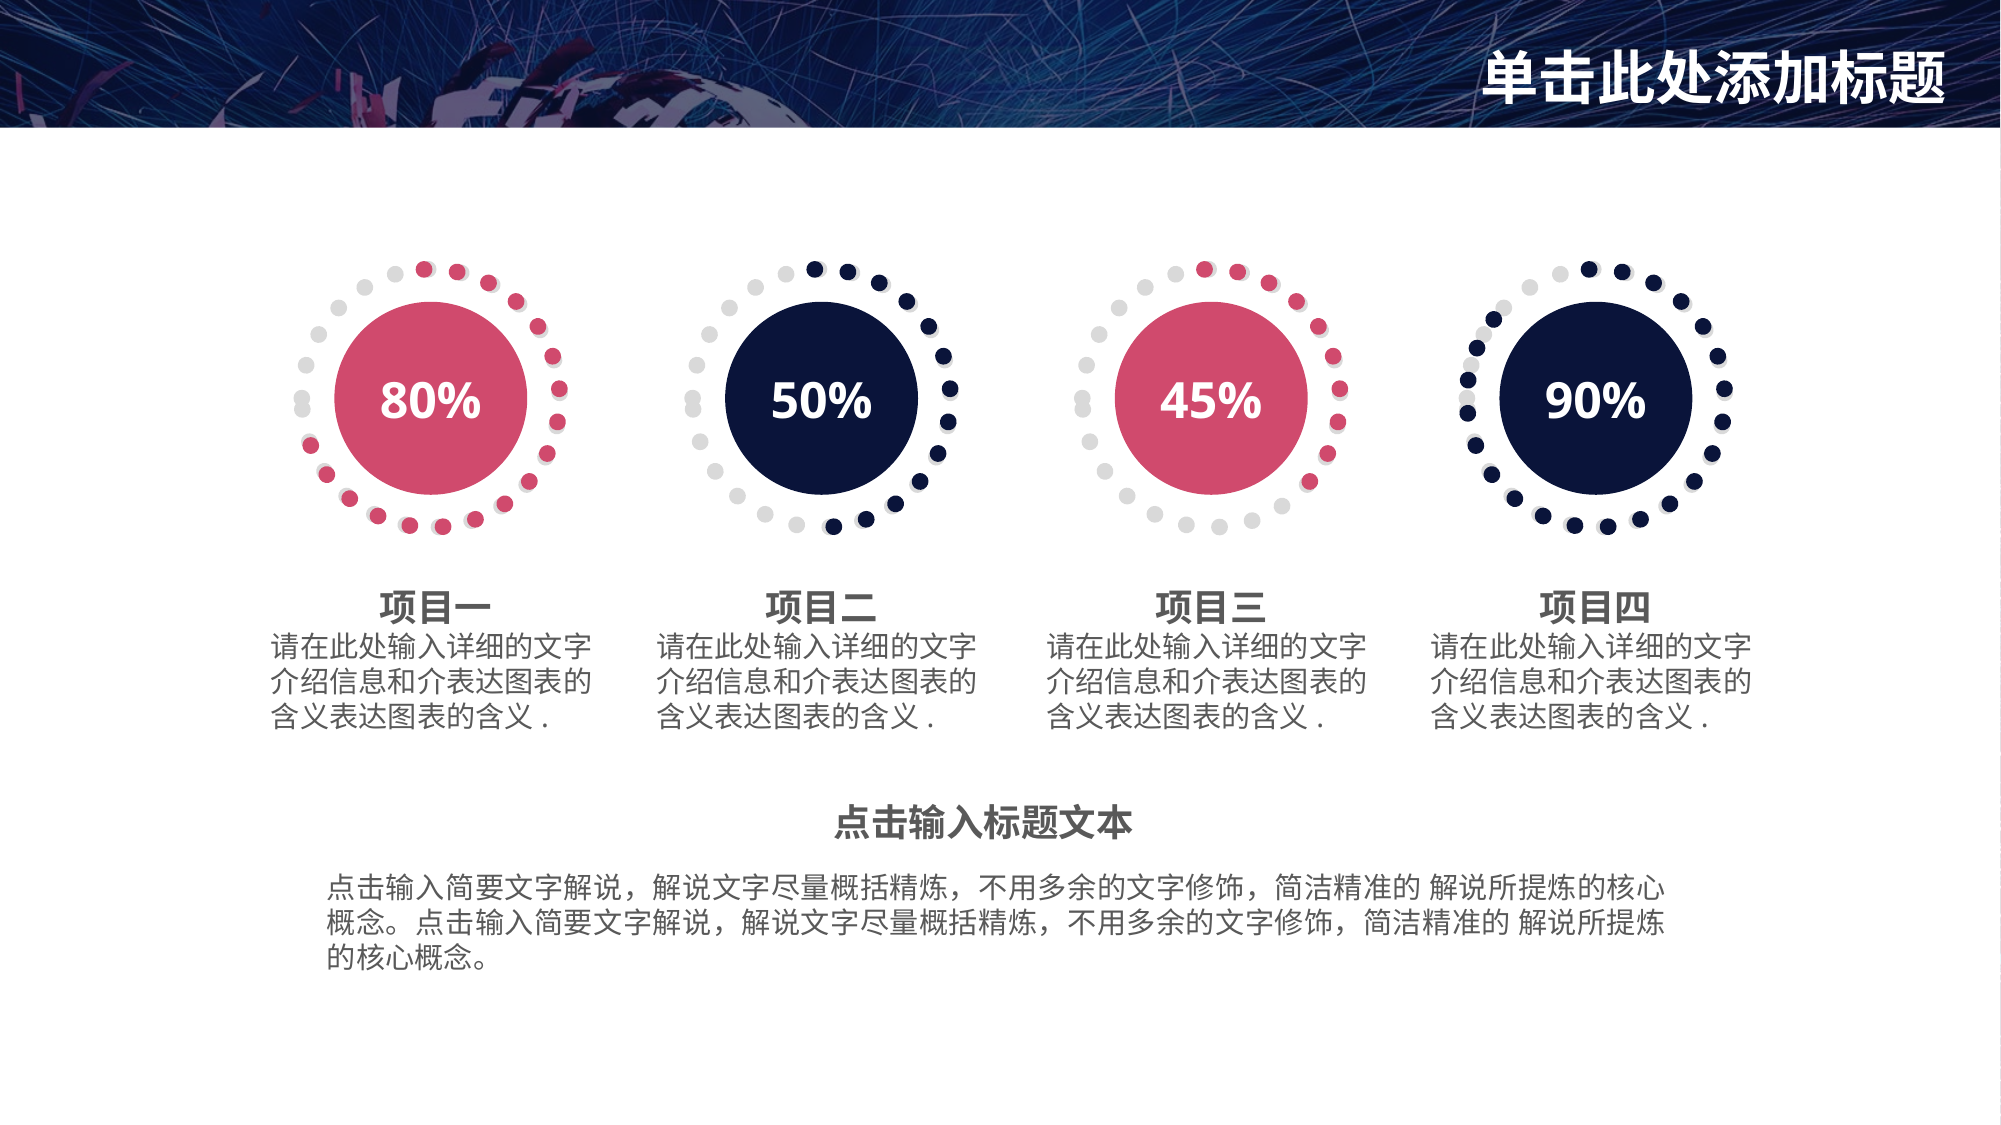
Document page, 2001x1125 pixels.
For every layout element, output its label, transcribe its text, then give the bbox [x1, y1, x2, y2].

text_box 50% [724, 300, 821, 496]
text_box [806, 268, 952, 529]
text_box 项目四 请在此处输入详细的文字介绍信息和介表达图表的含义表达图表的含义. [1415, 576, 1776, 741]
text_box [691, 268, 816, 528]
text_box 90% [1523, 300, 1595, 396]
text_box [1499, 268, 1590, 333]
text_box [1465, 268, 1726, 529]
title 单击此处添加标题 [236, 33, 1962, 128]
text_box [1081, 268, 1290, 529]
text_box 项目二 请在此处输入详细的文字介绍信息和介表达图表的含义表达图表的含义. [641, 576, 1002, 741]
text_box 80% [333, 300, 430, 425]
text_box 点击输入标题文本 [833, 798, 1172, 844]
text_box [306, 268, 561, 529]
text_box [300, 268, 425, 434]
text_box 45% [1113, 300, 1271, 496]
text_box [1203, 268, 1342, 501]
text_box 项目三 请在此处输入详细的文字介绍信息和介表达图表的含义表达图表的含义. [1031, 576, 1392, 741]
text_box 点击输入简要文字解说，解说文字尽量概括精炼，不用多余的文字修饰，简洁精准的 解说所提炼的核心概念。点击输入简要文字解说，解说文字尽量概括精炼，不用多余的文字修饰，简洁精准的 解说所提炼的核心概念。 [326, 869, 1668, 975]
text_box 项目一 请在此处输入详细的文字介绍信息和介表达图表的含义表达图表的含义. [256, 576, 617, 741]
